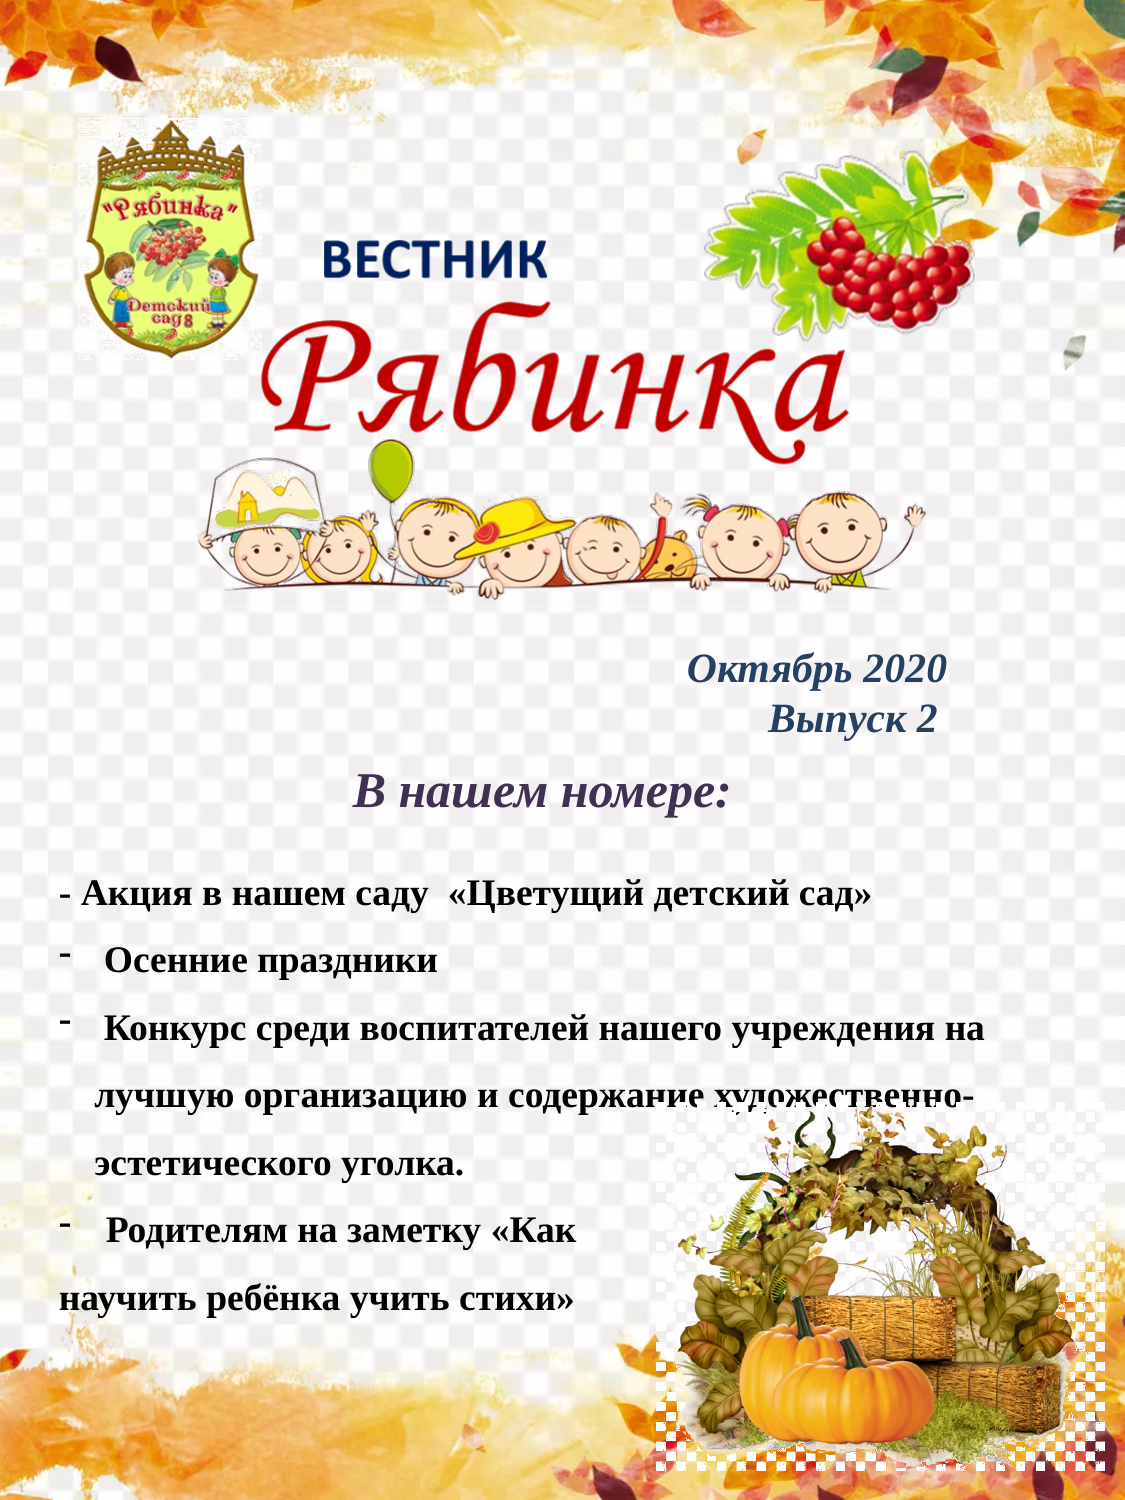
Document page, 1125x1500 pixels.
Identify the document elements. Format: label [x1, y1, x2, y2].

text_box [0, 0, 1125, 1500]
